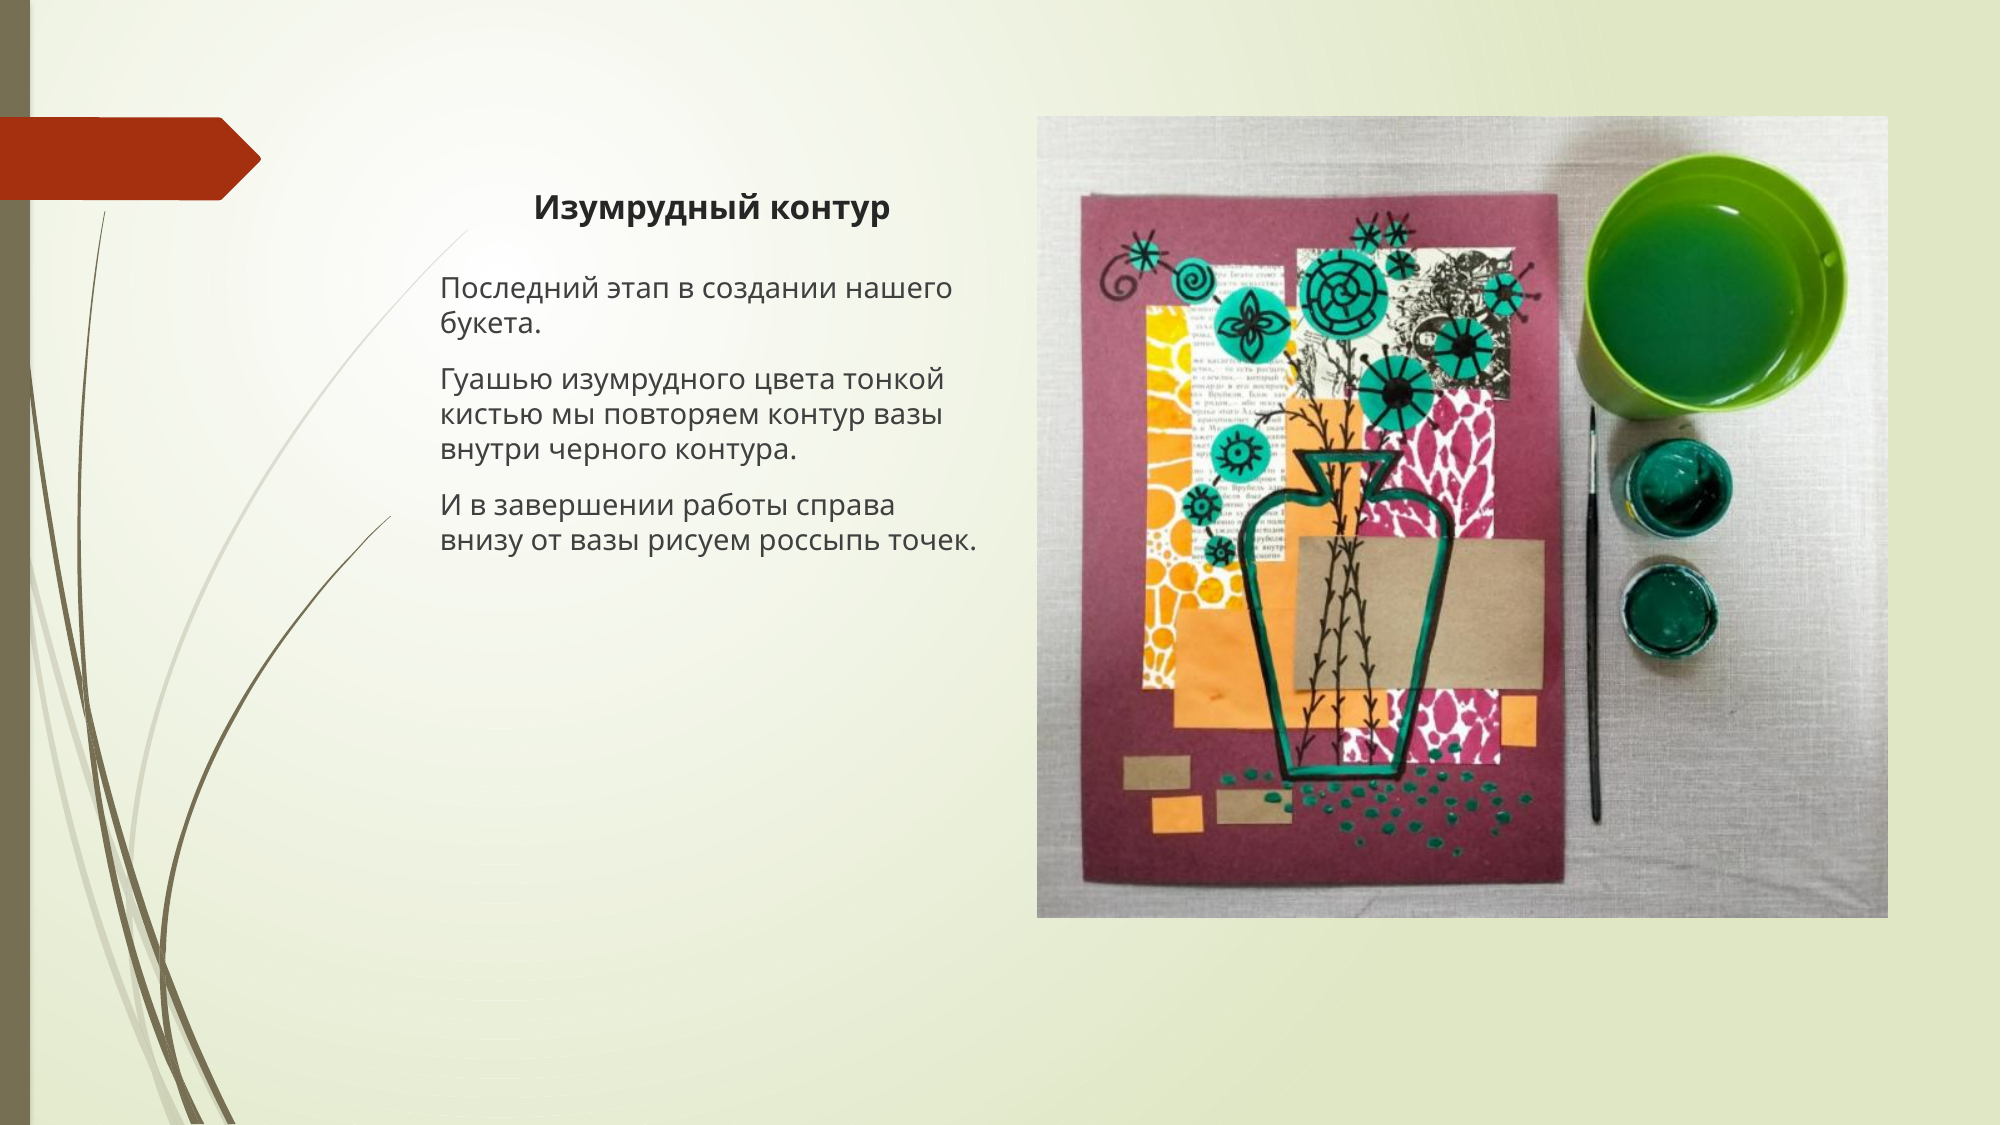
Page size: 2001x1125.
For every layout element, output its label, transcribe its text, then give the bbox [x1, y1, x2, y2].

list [1036, 116, 1888, 918]
title Изумрудный контур [424, 73, 1000, 234]
list Последний этап в создании нашего букета. Гуашью изумрудного цвета тонкой кистью мы повторяем контур вазы внутри черного контура. И в завершении работы справа внизу от вазы рисуем россыпь точек. [424, 262, 1000, 962]
